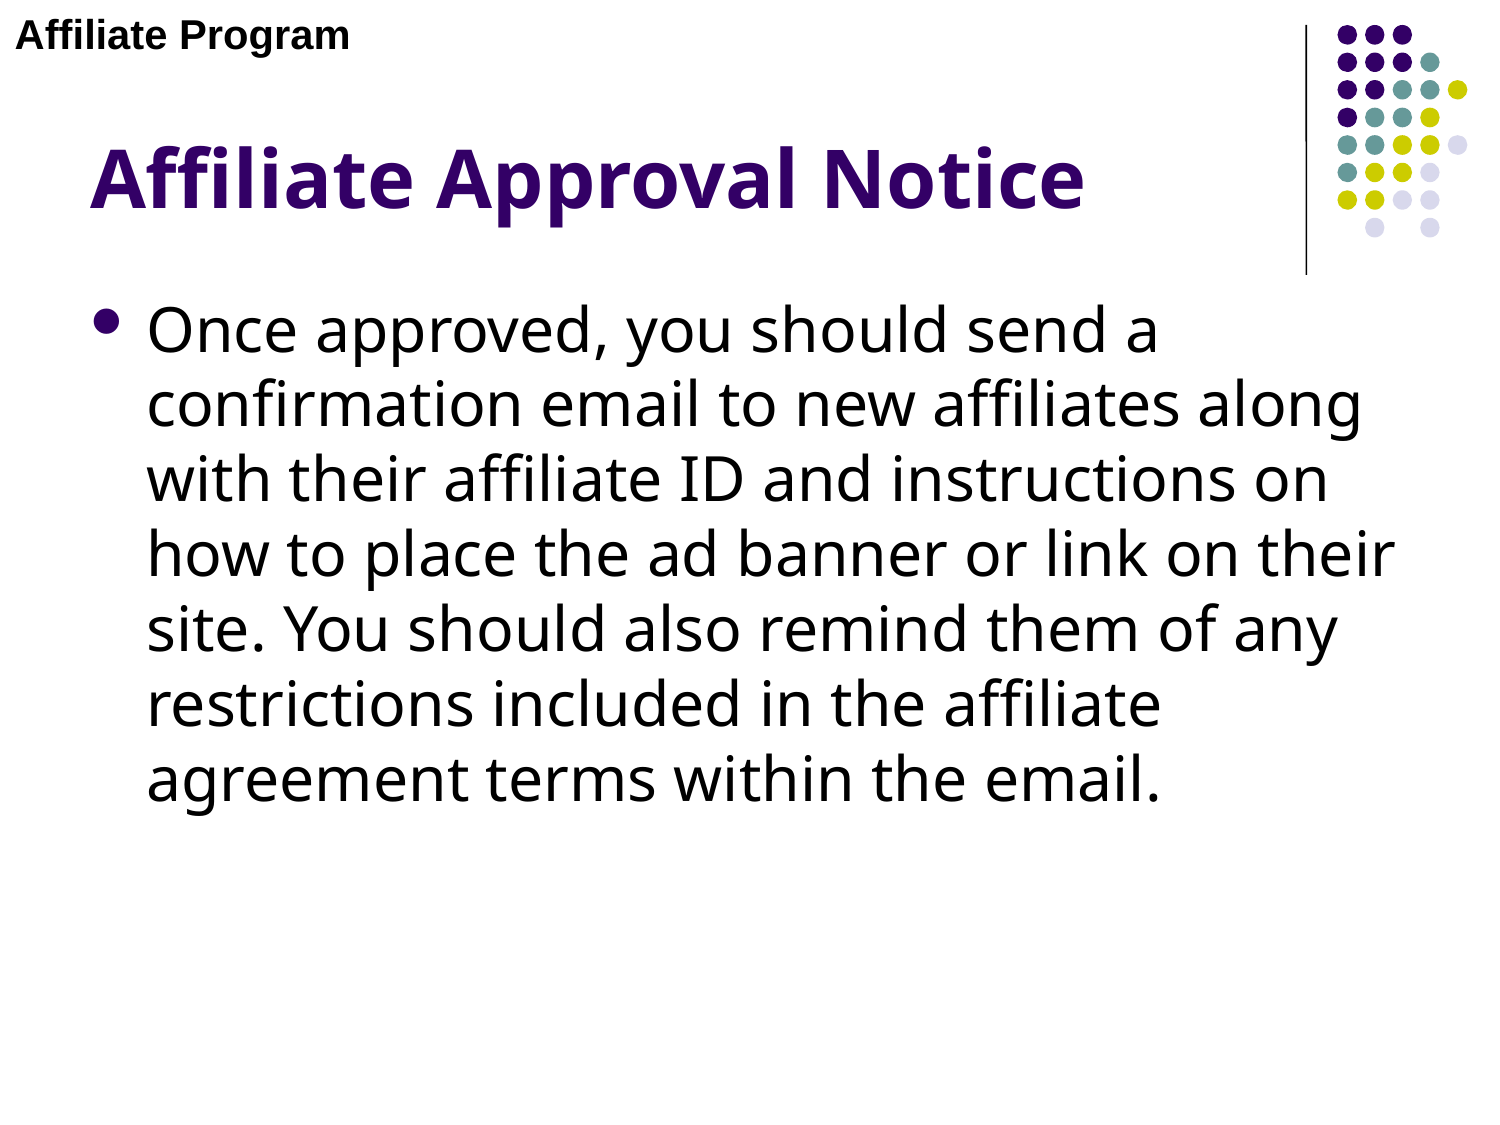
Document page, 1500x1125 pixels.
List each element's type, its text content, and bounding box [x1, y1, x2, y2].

title Affiliate Approval Notice [75, 20, 1313, 233]
list Once approved, you should send a confirmation email to new affiliates along with their affiliate ID and instructions on how to place the ad banner or link on their site. You should also remind them of any restrictions included in the affiliate agreement terms within the email. [75, 282, 1425, 1006]
text_box Affiliate Program [0, 0, 378, 65]
